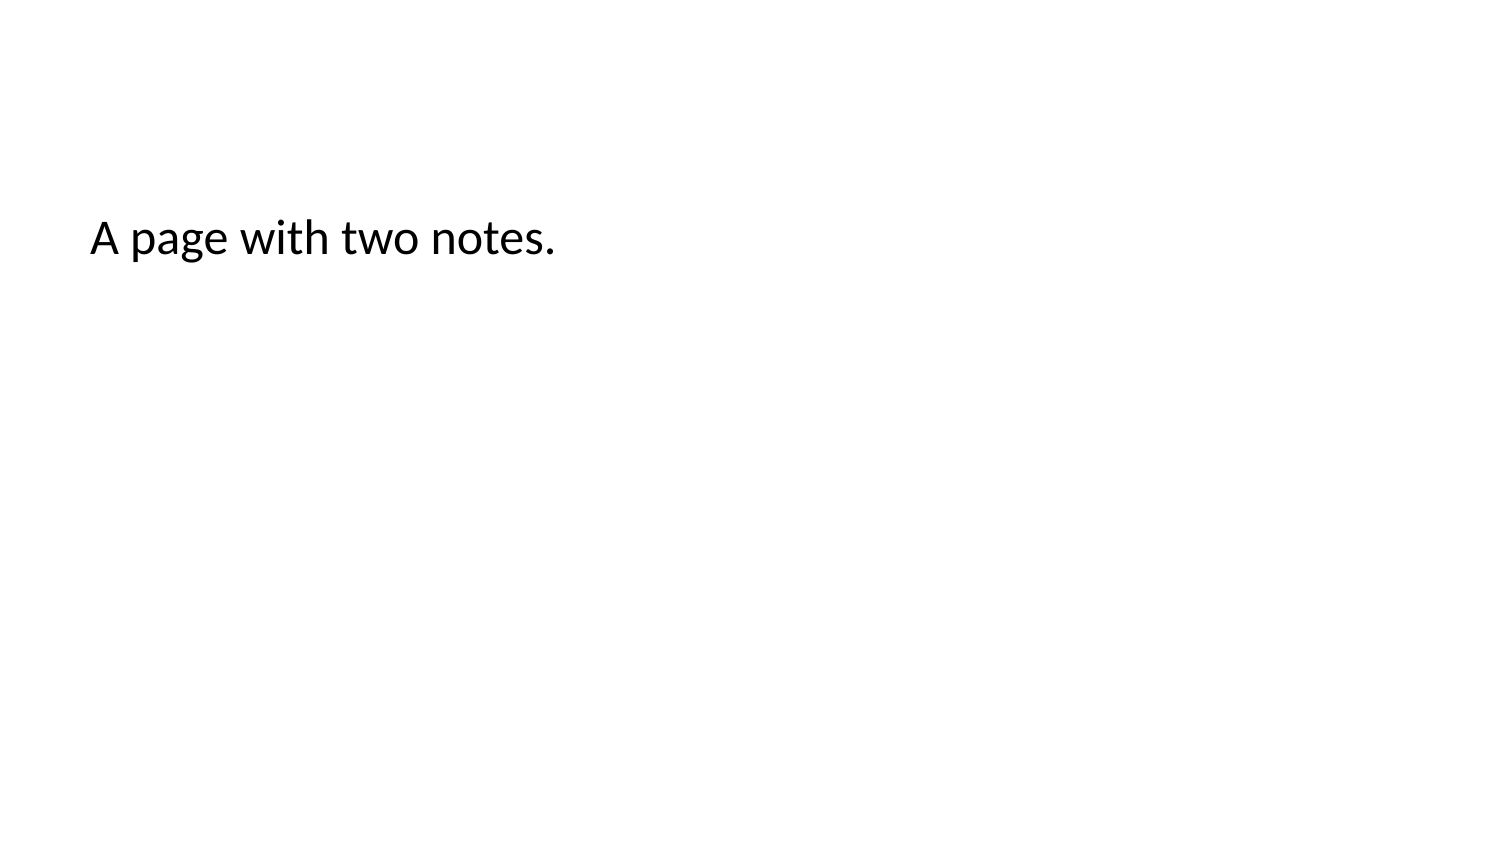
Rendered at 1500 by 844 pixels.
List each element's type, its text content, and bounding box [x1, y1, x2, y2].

list A page with two notes. [75, 196, 1425, 754]
